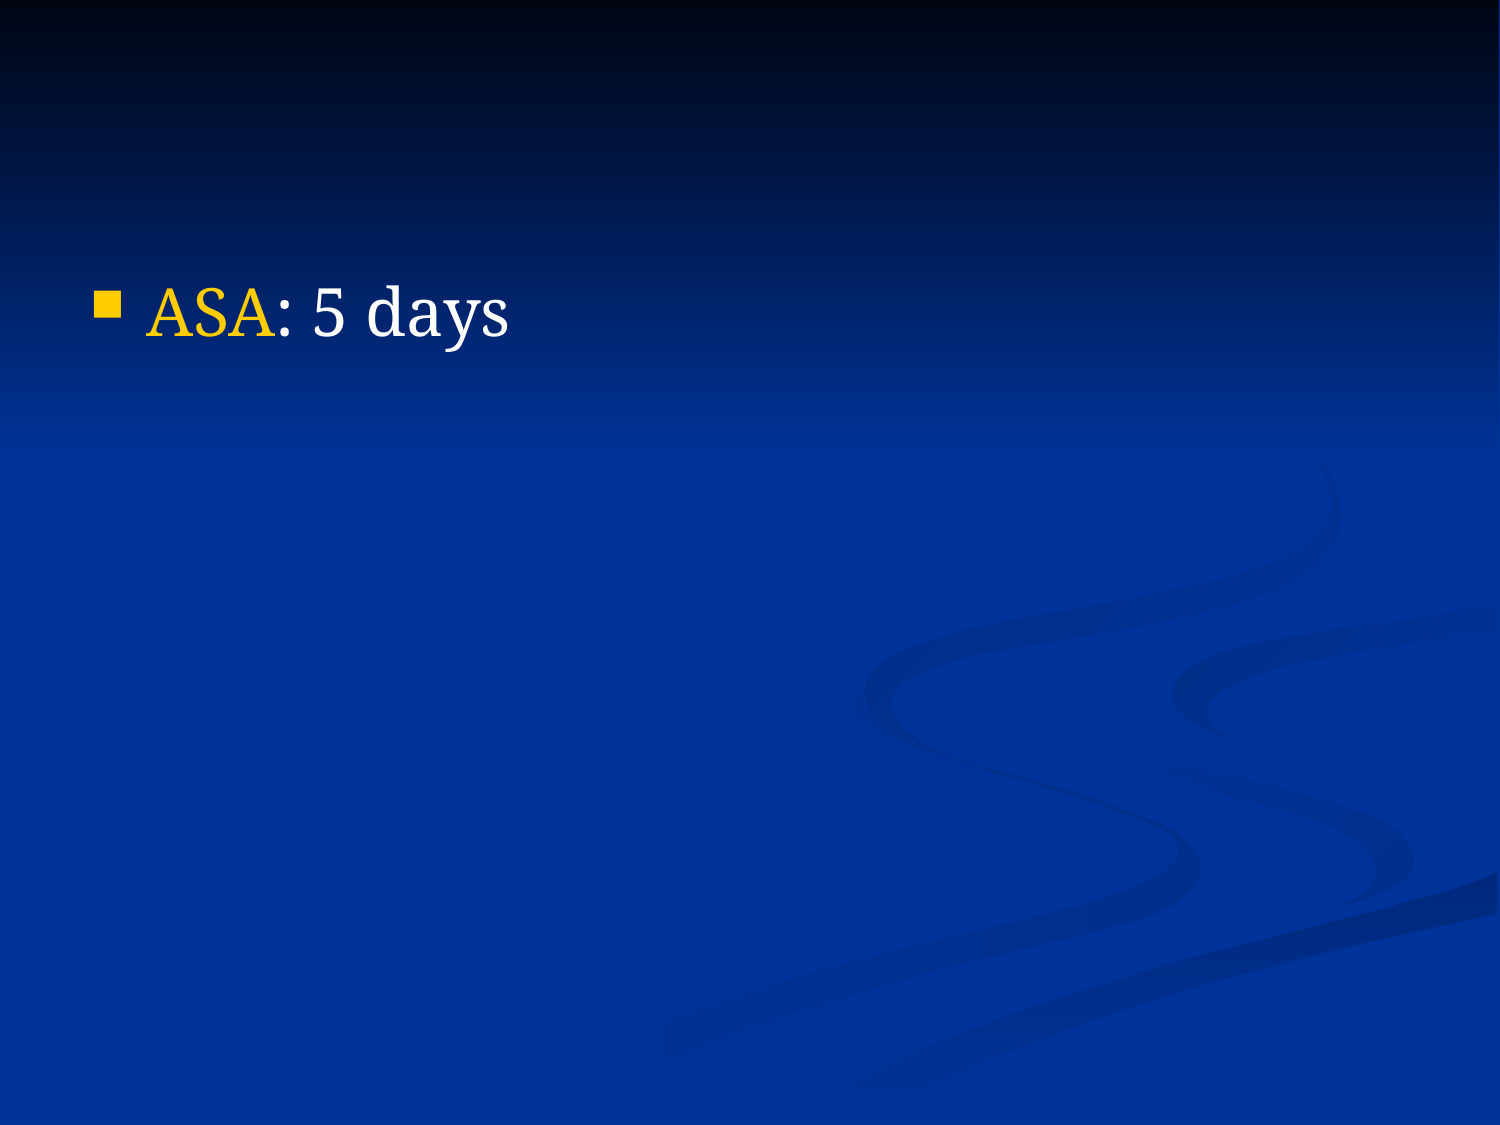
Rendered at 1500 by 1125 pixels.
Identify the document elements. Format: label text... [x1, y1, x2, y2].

list ASA: 5 days [74, 262, 1426, 1006]
